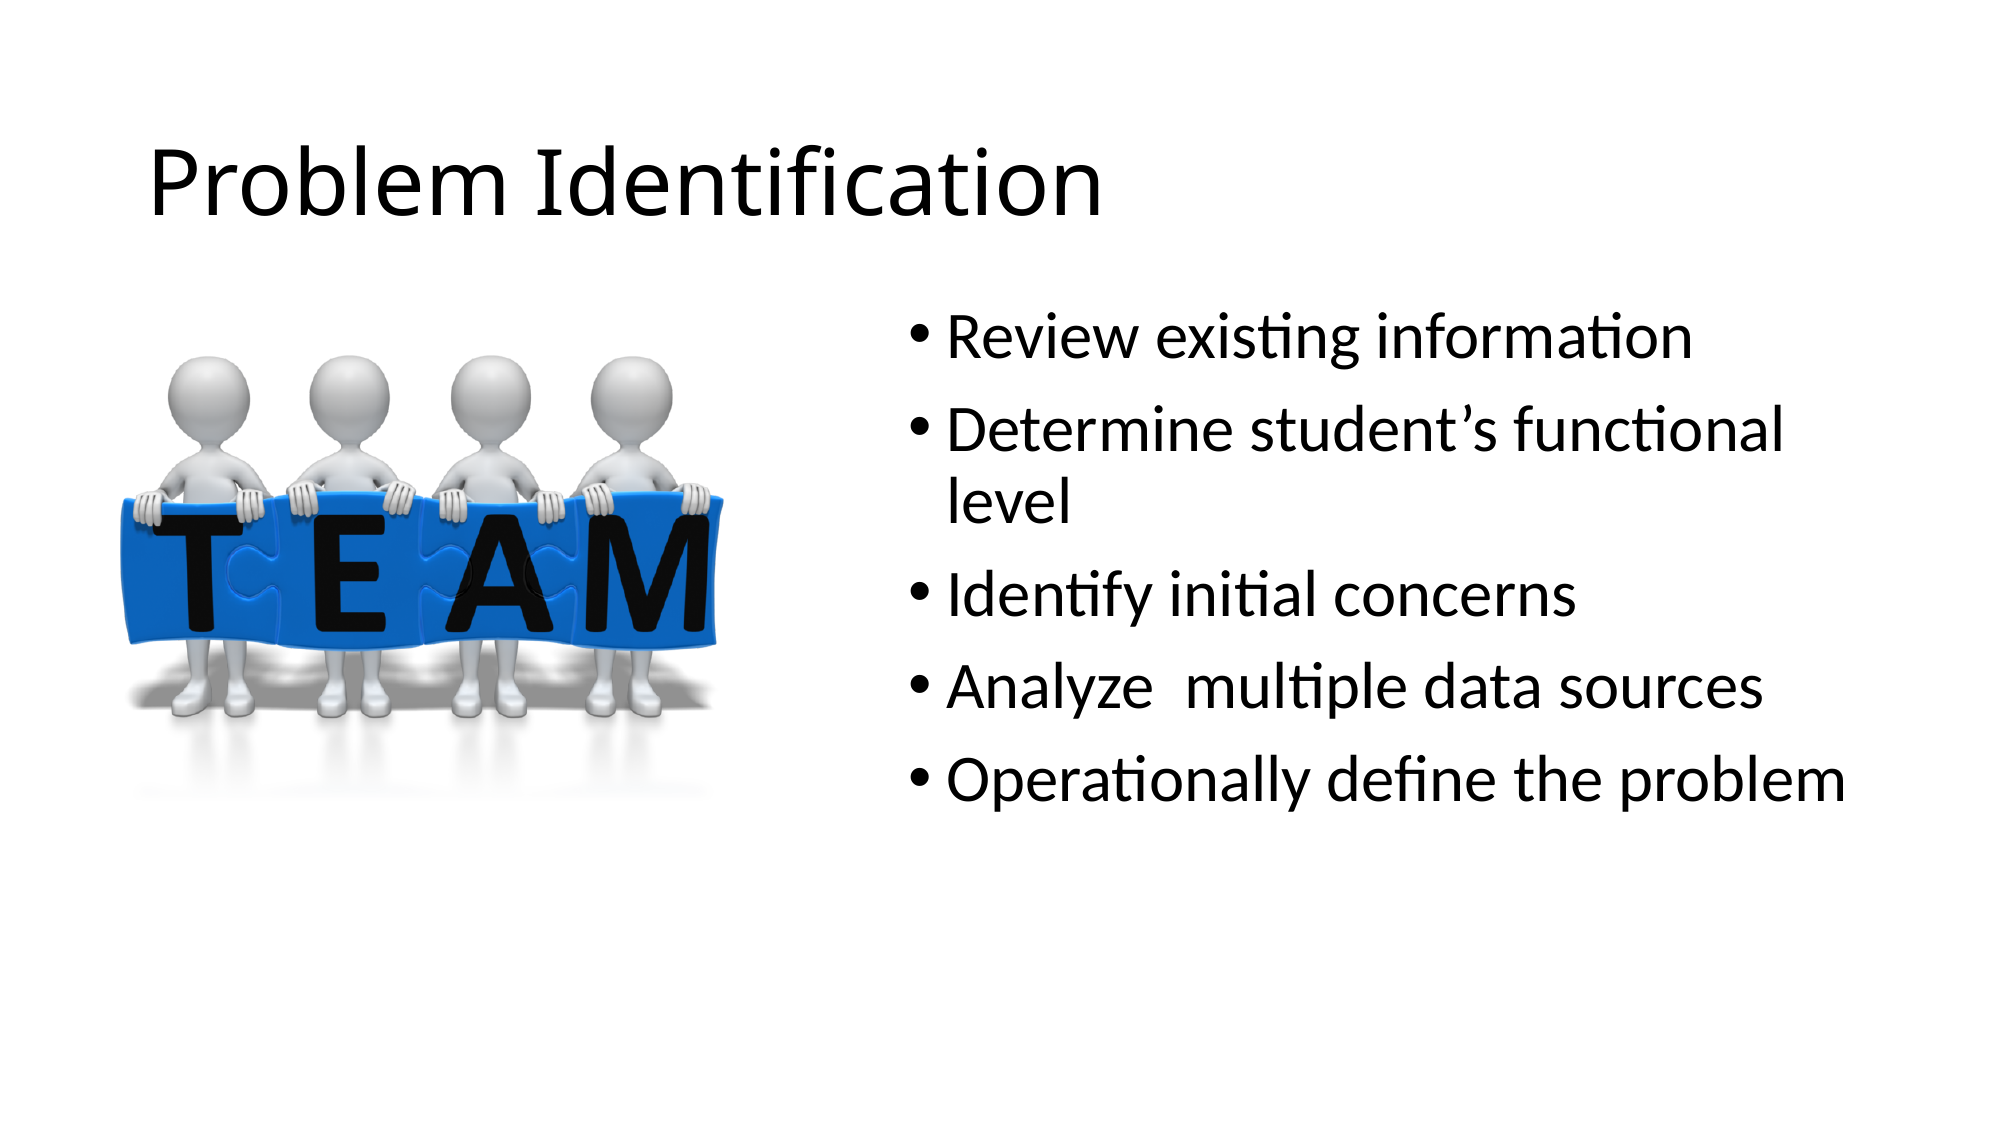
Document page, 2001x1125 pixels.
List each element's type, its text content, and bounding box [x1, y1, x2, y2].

picture [101, 314, 739, 801]
title Problem Identification [131, 76, 1857, 295]
list Review existing information Determine student’s functional level Identify initial concerns Analyze multiple data sources Operationally define the problem [893, 293, 1870, 1007]
